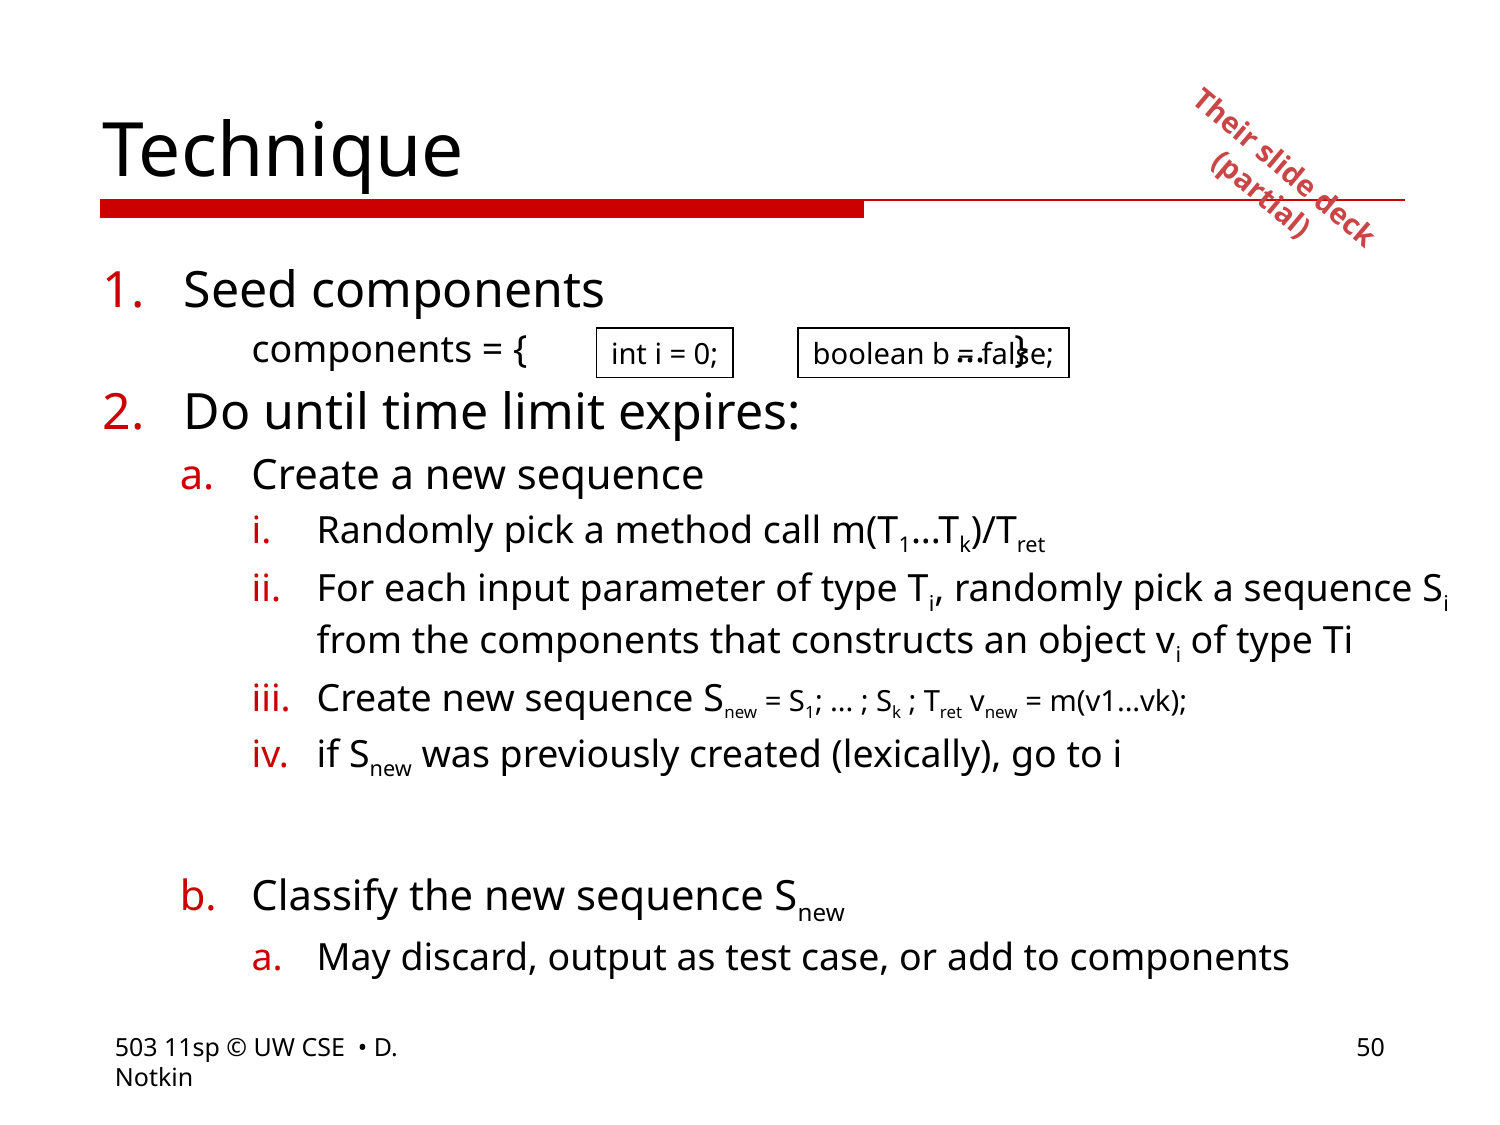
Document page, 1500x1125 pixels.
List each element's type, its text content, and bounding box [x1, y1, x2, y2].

title Technique [87, 0, 1400, 200]
text_box Their slide deck (partial) [1147, 64, 1401, 296]
text_box boolean b = false; [797, 328, 1070, 378]
list Seed components components = { ... } Do until time limit expires: Create a new sequence Randomly pick a method call m(T1...Tk)/Tret For each input parameter of type Ti, randomly pick a sequence Si from the components that constructs an object vi of type Ti Create new sequence Snew = S1; ... ; Sk ; Tret vnew = m(v1...vk); if Snew was previously created (lexically), go to i Classify the new sequence Snew May discard, output as test case, or add to components [87, 249, 1467, 1080]
slide_number 503 11sp © UW CSE • D. Notkin [99, 1024, 425, 1103]
text_box int i = 0; [596, 328, 734, 378]
slide_number 50 [1074, 1024, 1400, 1103]
